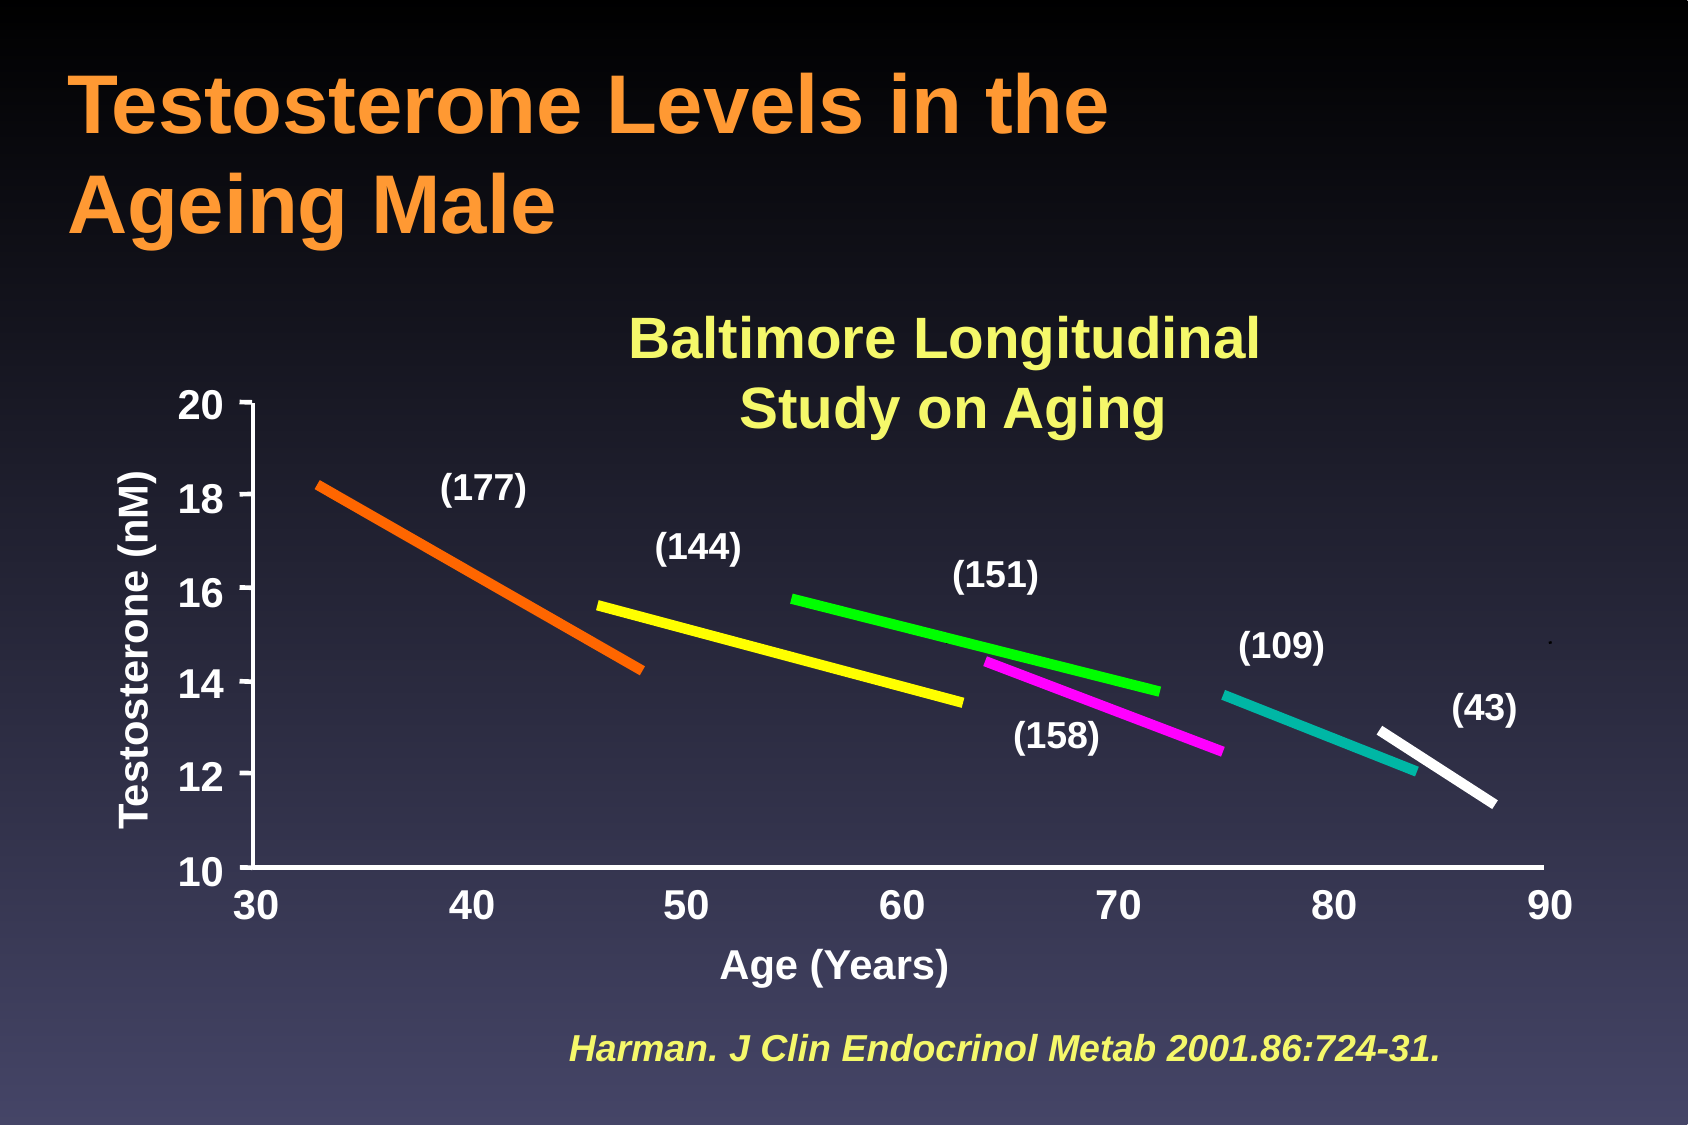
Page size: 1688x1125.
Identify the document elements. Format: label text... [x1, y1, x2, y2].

text_box Baltimore Longitudinal Study on Aging [613, 292, 1294, 518]
text_box 70 [1095, 877, 1142, 928]
text_box 20 [177, 377, 225, 428]
text_box Age (Years) [719, 937, 950, 988]
text_box 40 [448, 877, 496, 928]
text_box (144) [639, 521, 757, 575]
text_box Harman. J Clin Endocrinol Metab 2001.86:724-31. [553, 1023, 1636, 1077]
text_box 80 [1311, 877, 1358, 928]
text_box 30 [232, 877, 280, 928]
text_box (177) [421, 462, 558, 512]
text_box 14 [177, 656, 225, 707]
text_box (43) [1436, 682, 1533, 736]
text_box 50 [663, 877, 710, 928]
text_box Testosterone (nM) [106, 315, 157, 988]
text_box 60 [878, 877, 926, 928]
text_box 10 [177, 844, 225, 895]
text_box 90 [1527, 877, 1574, 928]
text_box Testosterone Levels in the Ageing Male [52, 42, 1636, 315]
text_box 18 [177, 471, 225, 522]
text_box (151) [937, 549, 1055, 603]
text_box (109) [1223, 620, 1341, 674]
text_box [253, 402, 1544, 868]
text_box 16 [177, 565, 225, 616]
text_box 12 [177, 750, 225, 801]
